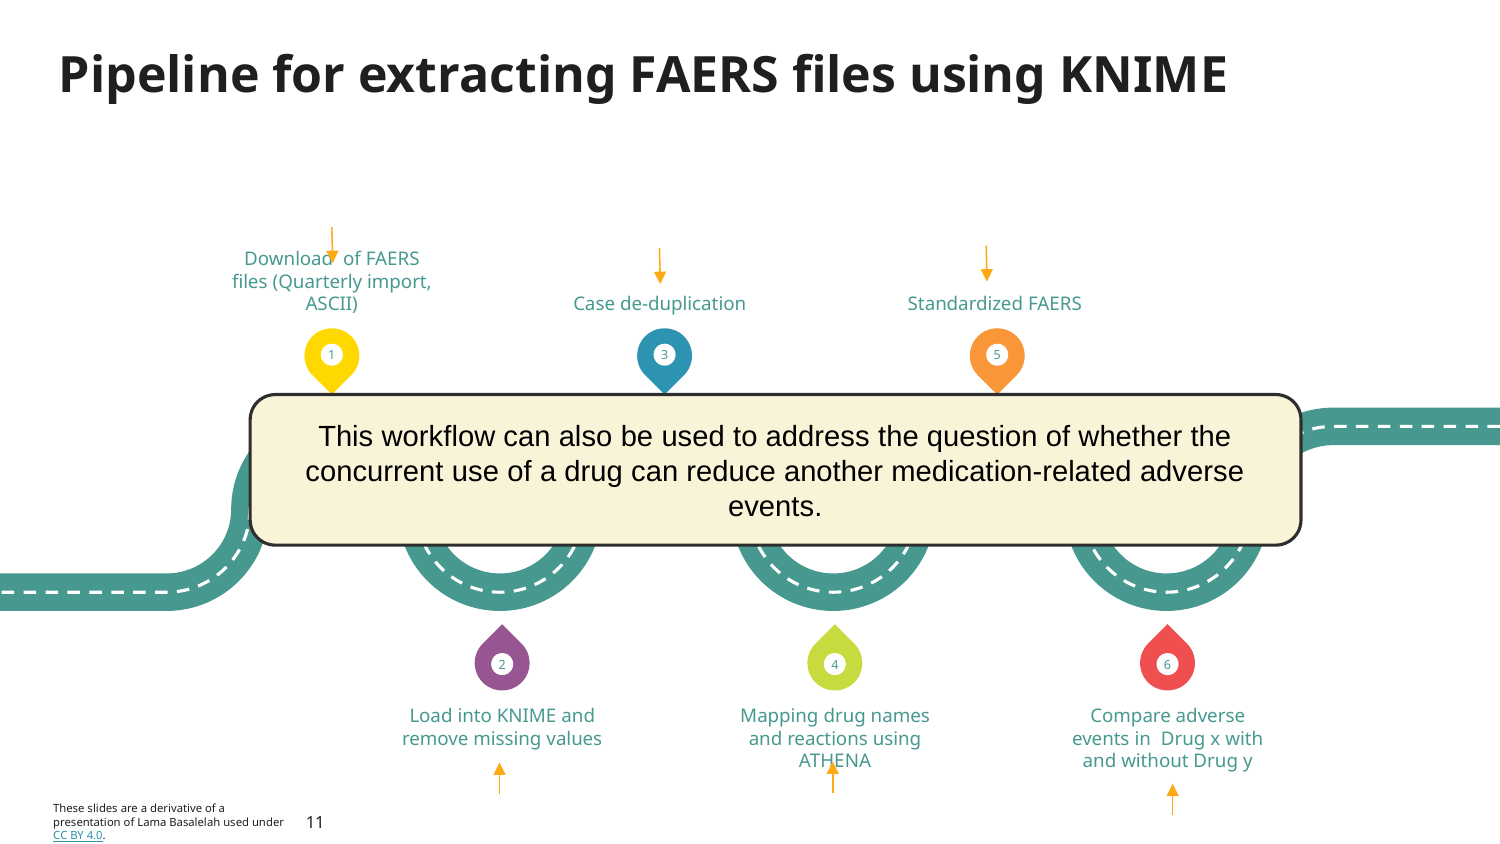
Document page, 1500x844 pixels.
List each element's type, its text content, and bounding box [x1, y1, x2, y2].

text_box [958, 316, 1037, 395]
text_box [463, 624, 541, 702]
text_box Case de-duplication [553, 227, 765, 315]
text_box Load into KNIME and remove missing values [396, 704, 608, 792]
text_box Download of FAERS files (Quarterly import, ASCII) [226, 227, 438, 315]
text_box [1091, 546, 1242, 593]
text_box Mapping drug names and reactions using ATHENA [729, 704, 941, 792]
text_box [1128, 624, 1207, 702]
text_box Standardized FAERS [891, 227, 1103, 315]
text_box [425, 546, 575, 593]
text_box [292, 316, 371, 395]
slide_number 11 [305, 804, 401, 843]
title Pipeline for extracting FAERS files using KNIME [59, 42, 1442, 102]
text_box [625, 316, 704, 395]
text_box [758, 546, 908, 593]
text_box [0, 506, 418, 593]
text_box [796, 624, 874, 702]
text_box [1301, 426, 1500, 449]
text_box Compare adverse events in Drug x with and without Drug y [1062, 704, 1273, 792]
text_box This workflow can also be used to address the question of whether the concurrent use of a drug can reduce another medication-related adverse events. [250, 394, 1301, 546]
